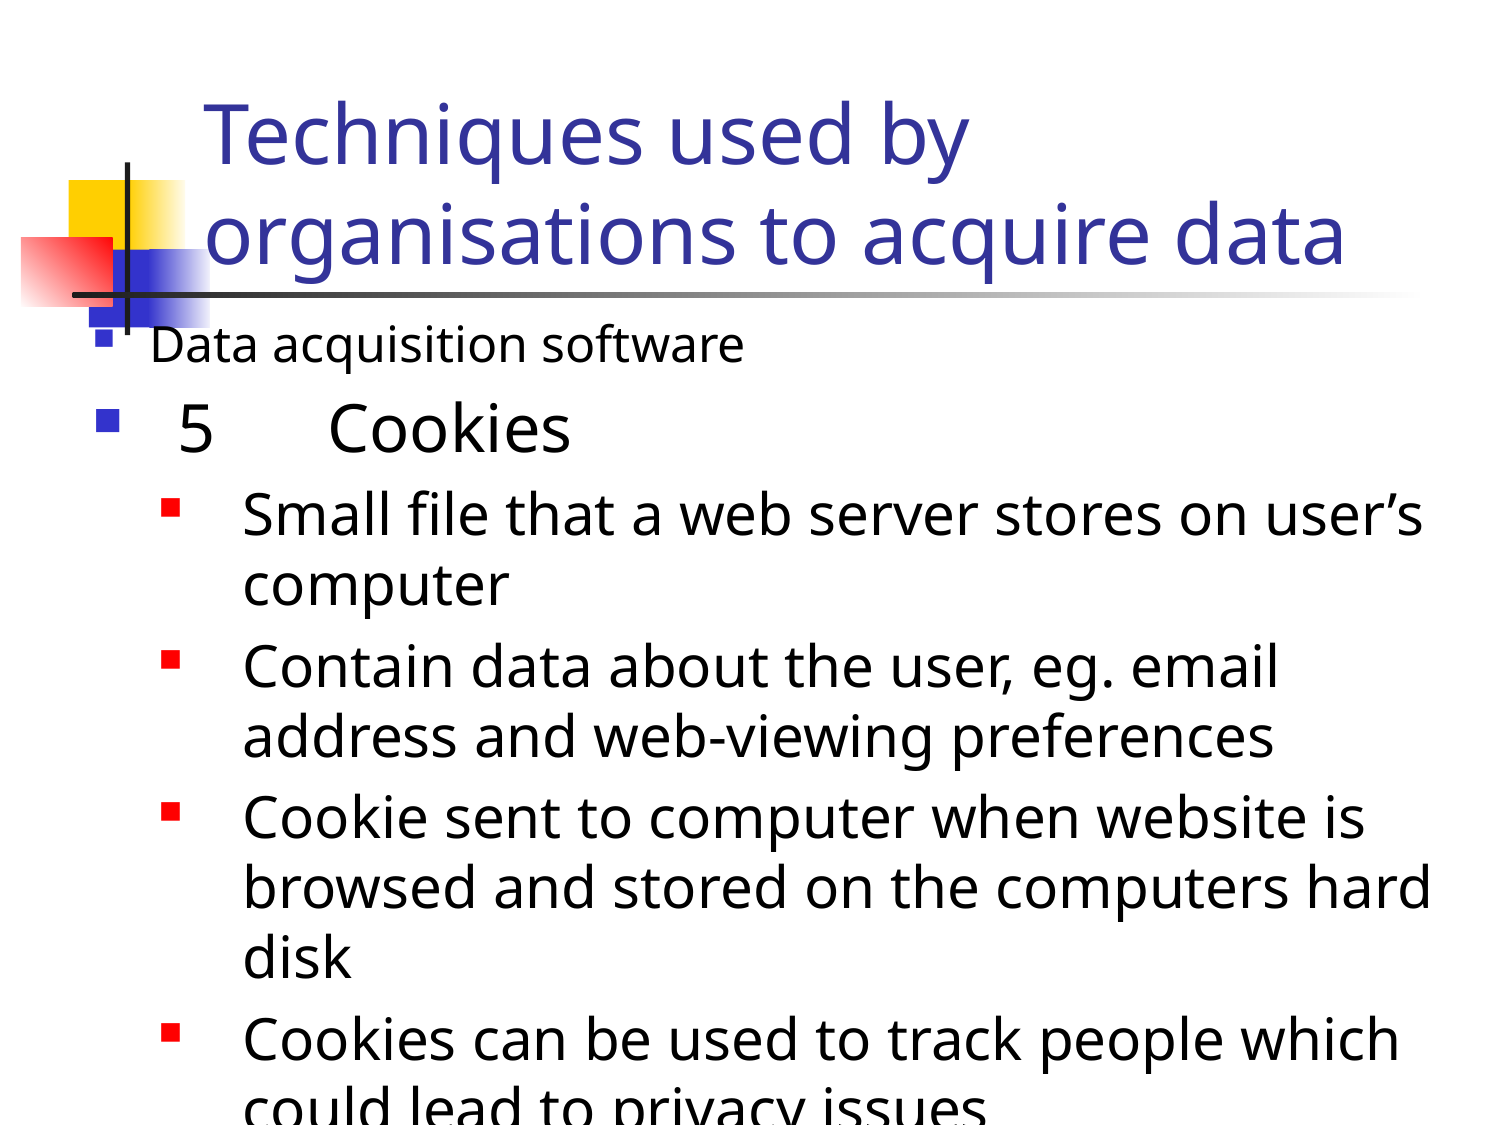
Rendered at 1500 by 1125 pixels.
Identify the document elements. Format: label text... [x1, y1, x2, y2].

list Data acquisition software 5 Cookies Small file that a web server stores on user’s computer Contain data about the user, eg. email address and web-viewing preferences Cookie sent to computer when website is browsed and stored on the computers hard disk Cookies can be used to track people which could lead to privacy issues [77, 304, 1500, 1102]
title Techniques used by organisations to acquire data [188, 101, 1468, 289]
